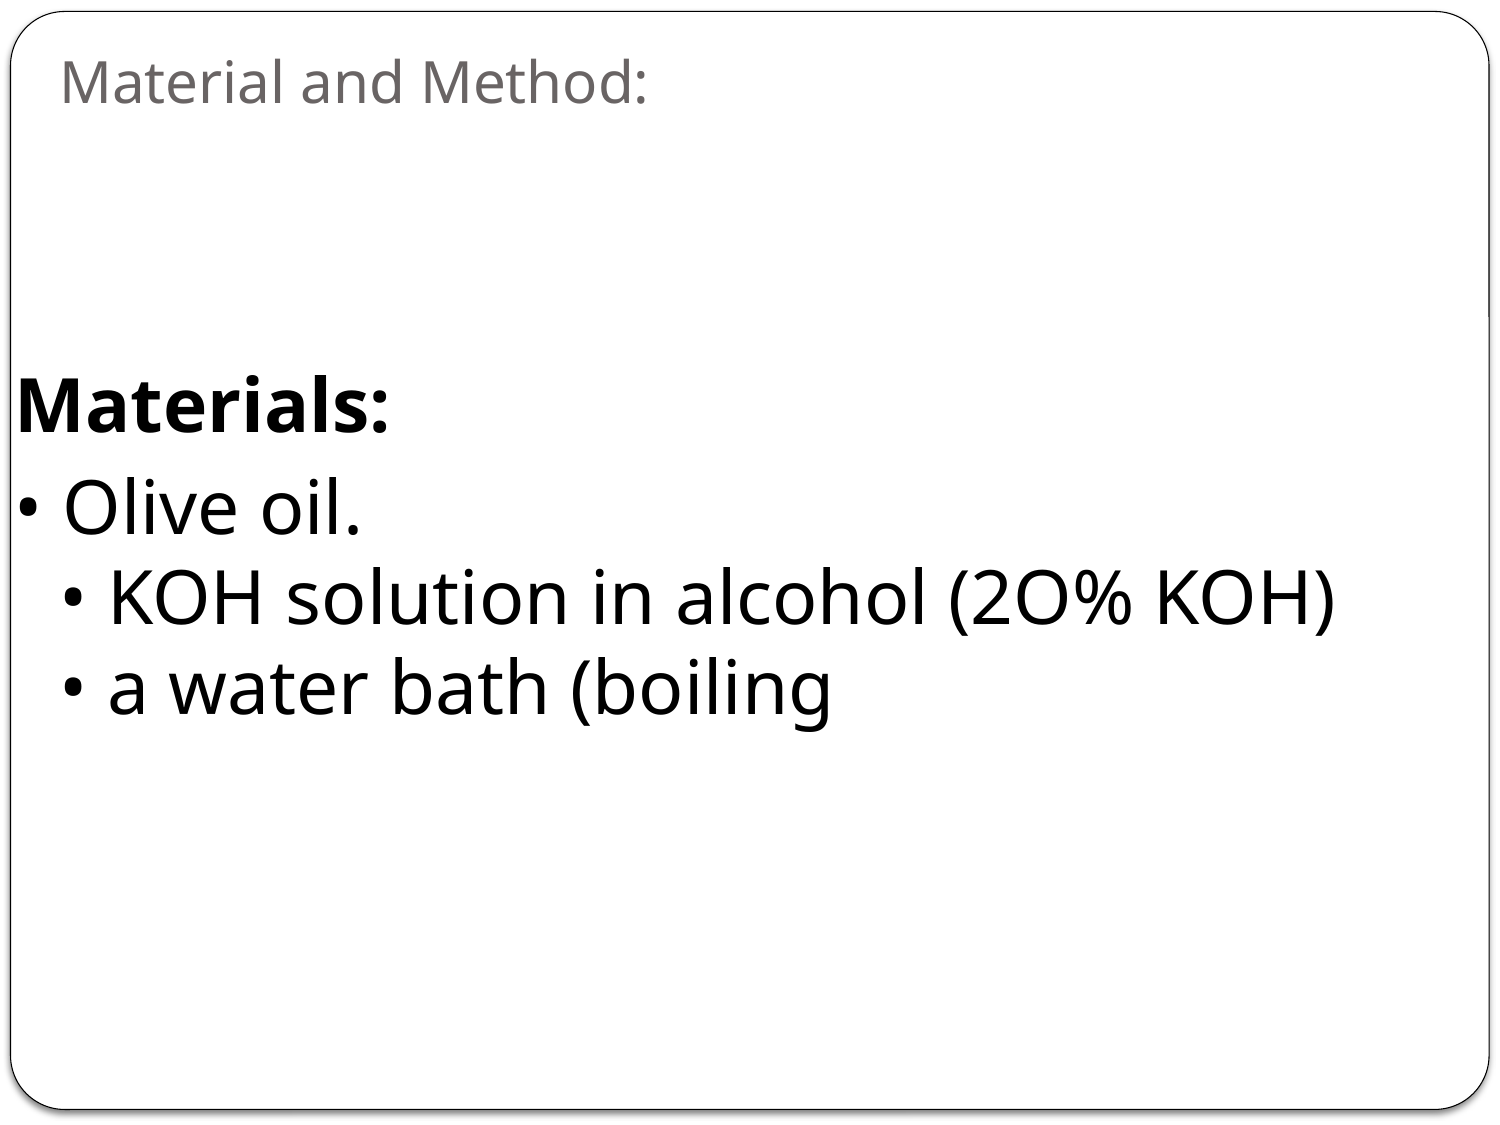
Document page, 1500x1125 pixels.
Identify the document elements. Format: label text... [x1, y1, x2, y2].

list Materials: • Olive oil. • KOH solution in alcohol (2O% KOH) • a water bath (boiling [0, 349, 1453, 669]
title Material and Method: [29, 37, 1438, 200]
